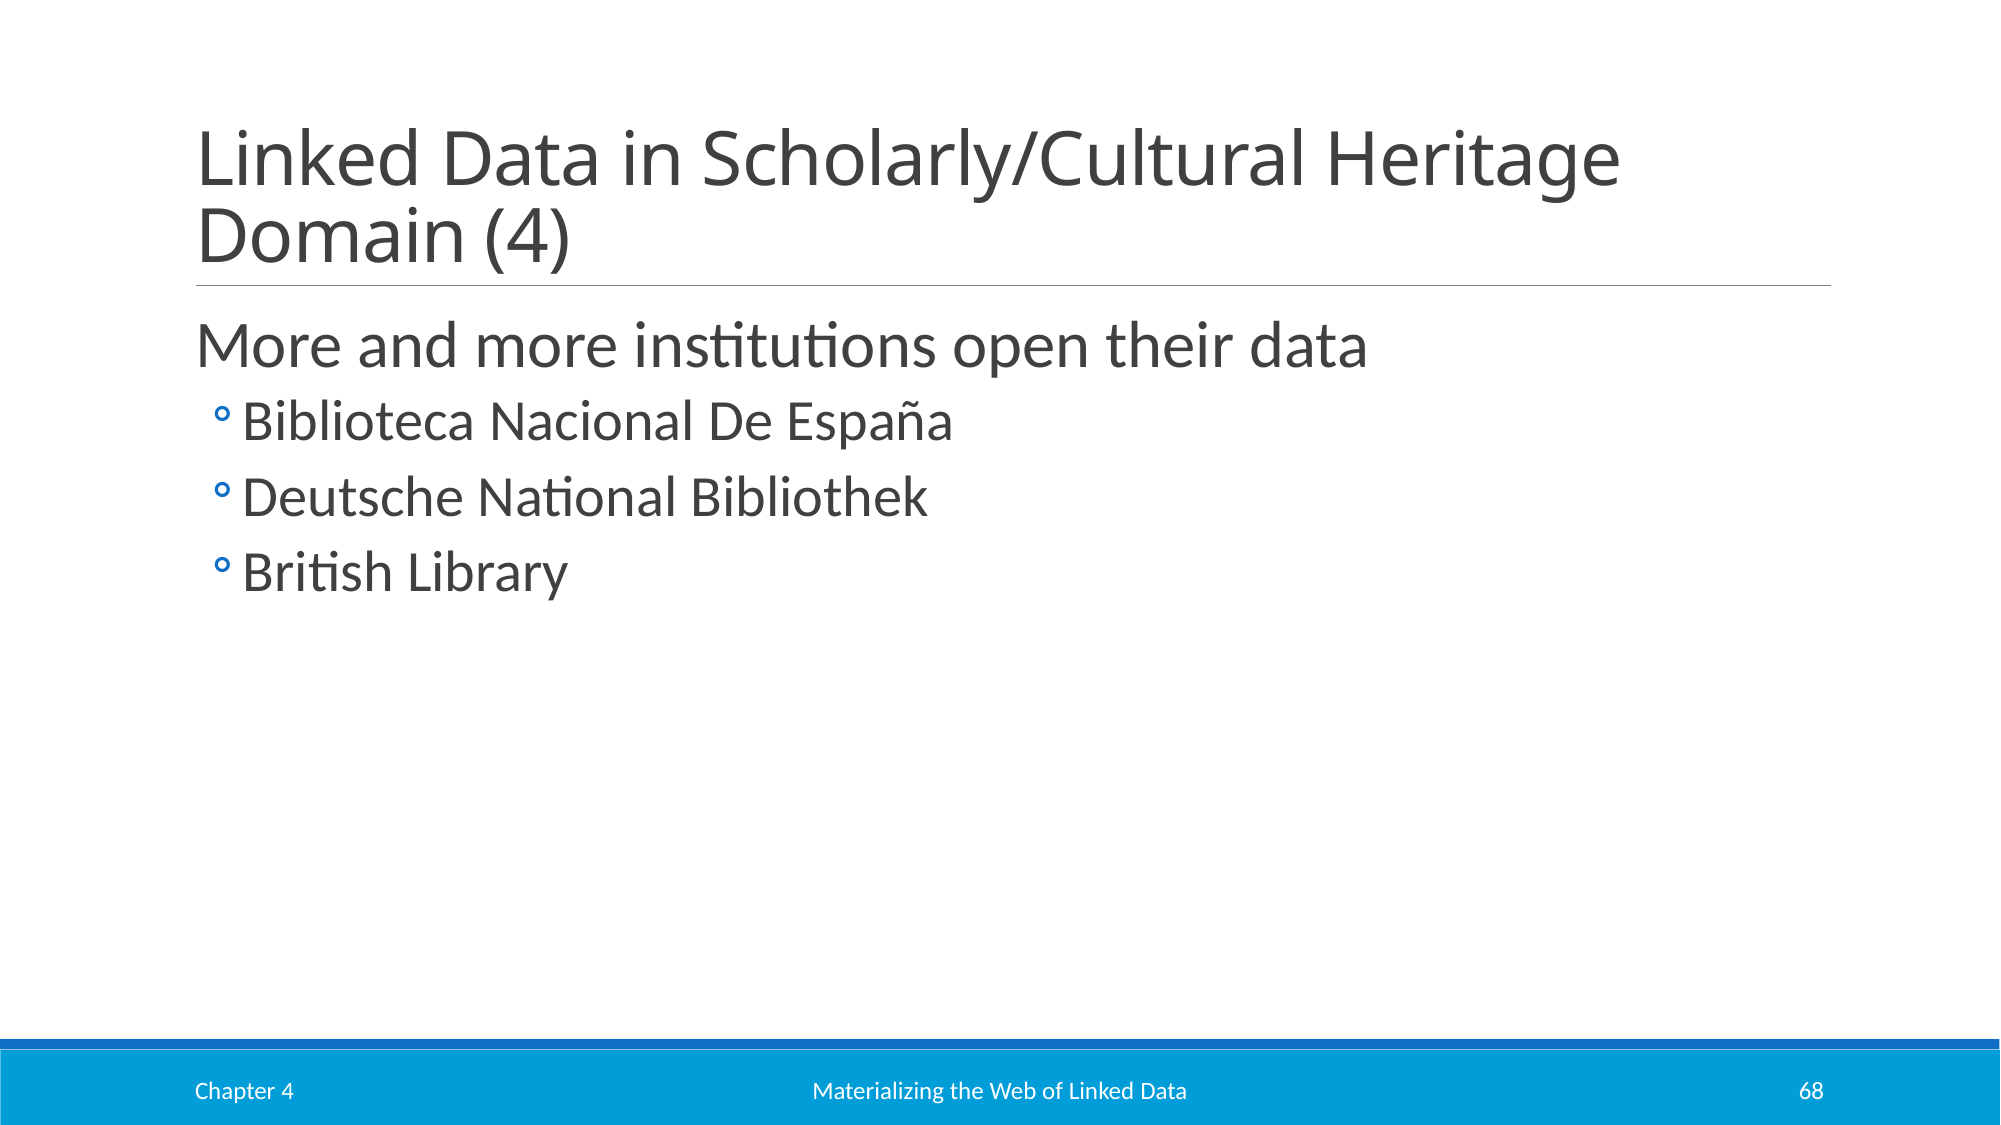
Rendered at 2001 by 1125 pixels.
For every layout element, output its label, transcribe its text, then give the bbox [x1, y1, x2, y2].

slide_number Chapter 4 [180, 1059, 586, 1120]
footer Materializing the Web of Linked Data [604, 1059, 1396, 1120]
list More and more institutions open their data Biblioteca Nacional De España Deutsche National Bibliothek British Library [180, 302, 1830, 963]
title Linked Data in Scholarly/Cultural Heritage Domain (4) [180, 47, 1830, 285]
slide_number 68 [1624, 1059, 1840, 1120]
